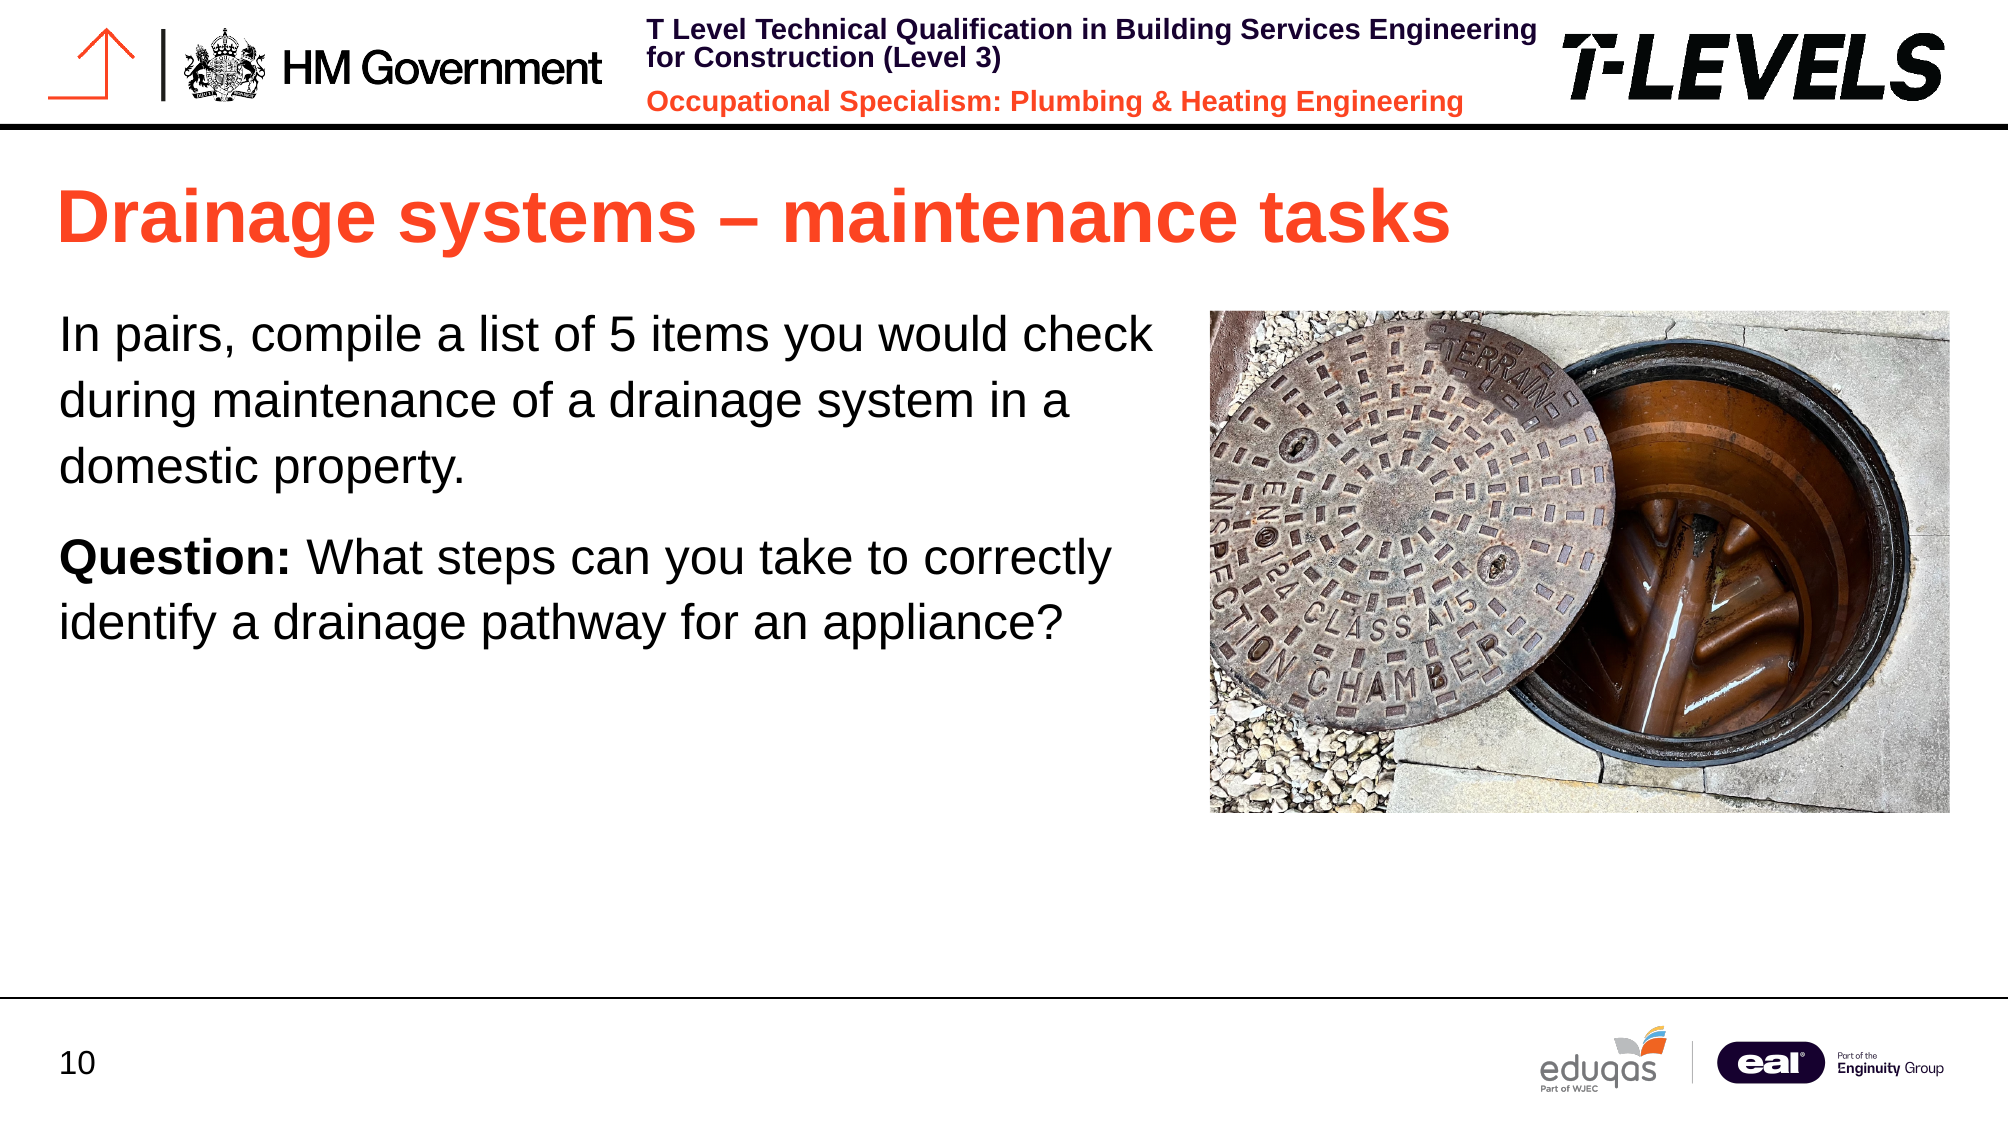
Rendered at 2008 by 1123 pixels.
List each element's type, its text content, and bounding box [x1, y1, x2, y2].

picture [1535, 1021, 1949, 1097]
title Drainage systems – maintenance tasks [41, 111, 1949, 314]
list In pairs, compile a list of 5 items you would check during maintenance of a drainage system in a domestic property. Question: What steps can you take to correctly identify a drainage pathway for an appliance? [59, 295, 1250, 975]
picture [43, 27, 141, 100]
picture [1543, 25, 1964, 108]
picture [161, 28, 602, 102]
picture [1211, 190, 1950, 932]
